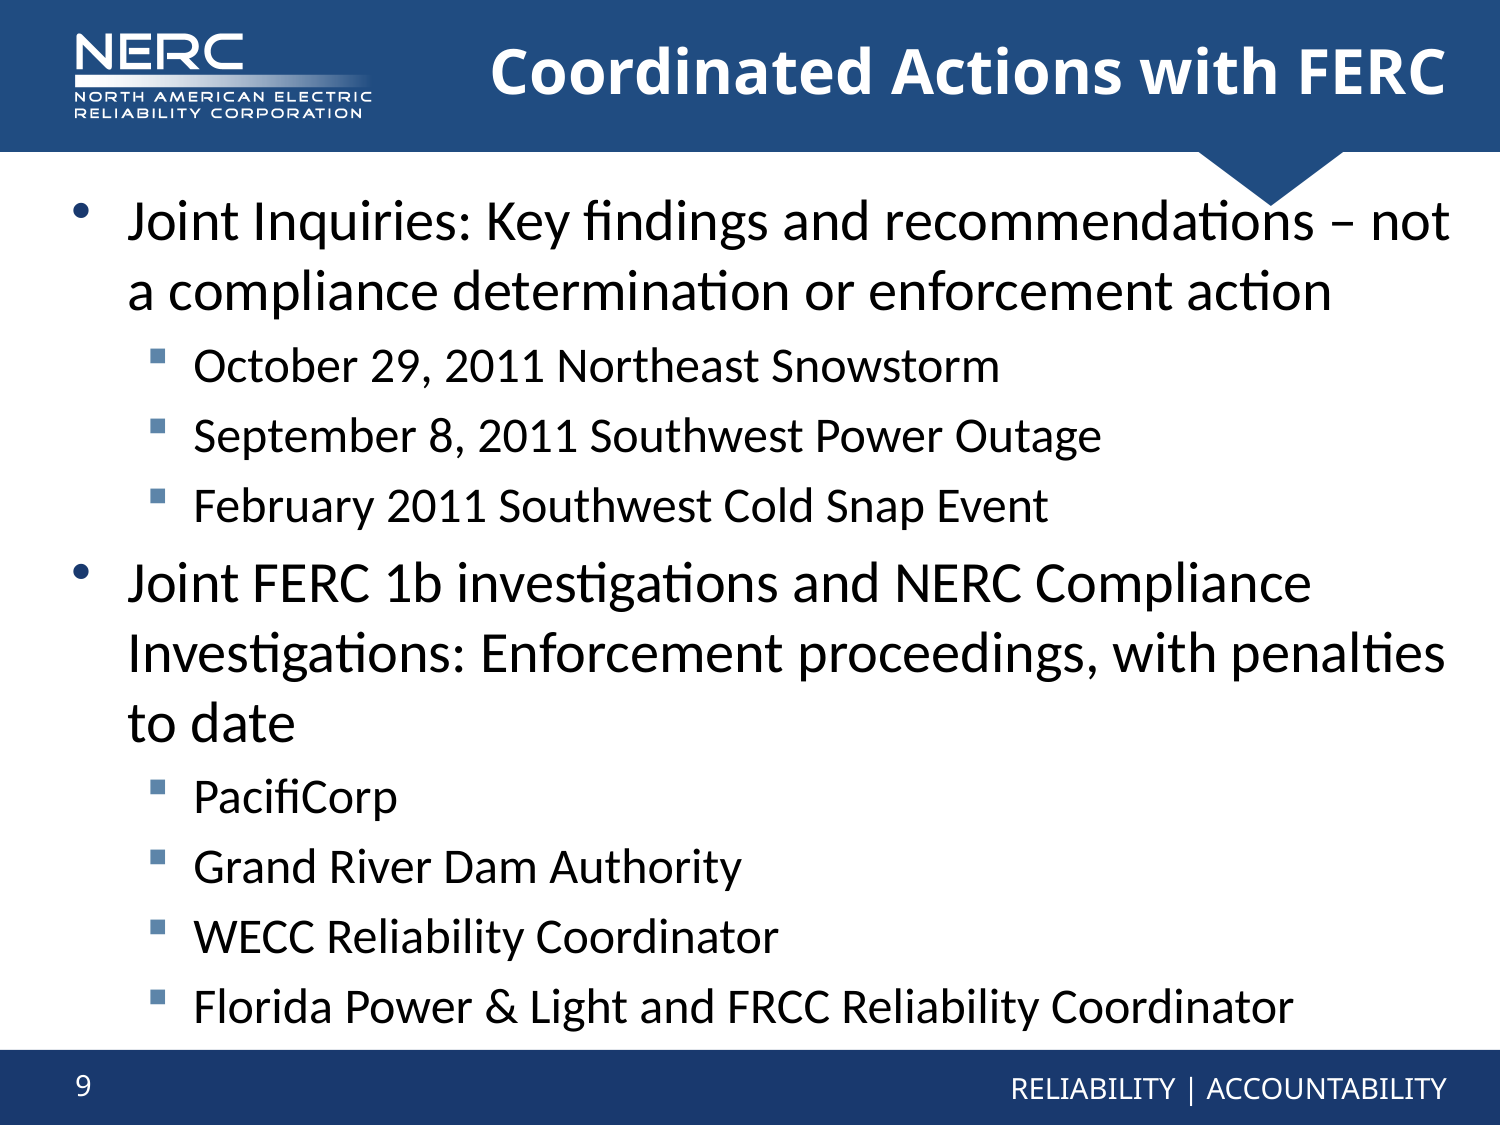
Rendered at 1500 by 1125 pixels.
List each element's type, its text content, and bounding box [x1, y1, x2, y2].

picture [0, 0, 1500, 206]
list Joint Inquiries: Key findings and recommendations – not a compliance determination or enforcement action October 29, 2011 Northeast Snowstorm September 8, 2011 Southwest Power Outage February 2011 Southwest Cold Snap Event Joint FERC 1b investigations and NERC Compliance Investigations: Enforcement proceedings, with penalties to date PacifiCorp Grand River Dam Authority WECC Reliability Coordinator Florida Power & Light and FRCC Reliability Coordinator [56, 174, 1488, 1063]
title Coordinated Actions with FERC [387, 24, 1463, 133]
